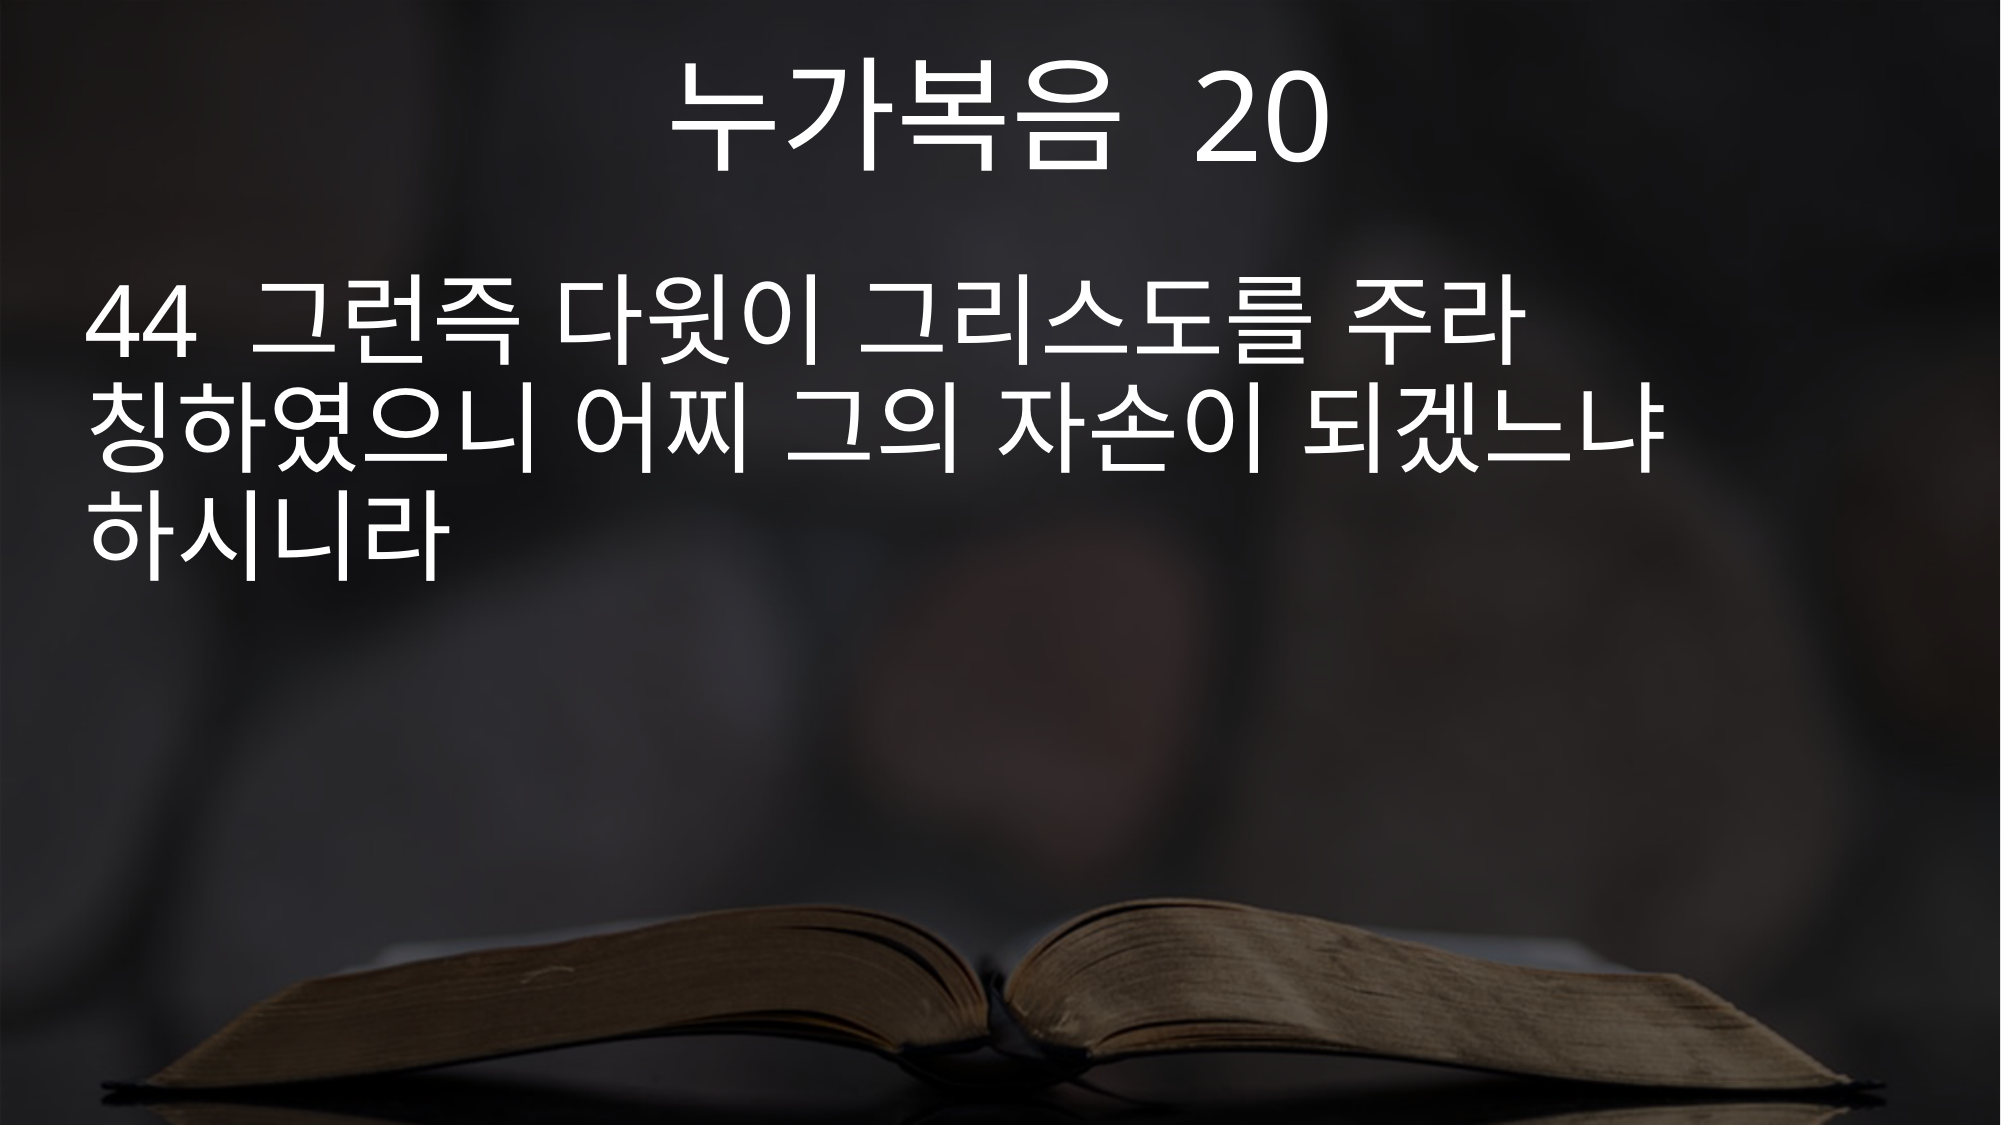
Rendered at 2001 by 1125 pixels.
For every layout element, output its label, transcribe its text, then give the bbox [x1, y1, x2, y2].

footer 누가복음 20 [0, 32, 2000, 192]
picture [0, 0, 2001, 1125]
list 44 그런즉 다윗이 그리스도를 주라 칭하였으니 어찌 그의 자손이 되겠느냐 하시니라 [69, 263, 1953, 423]
